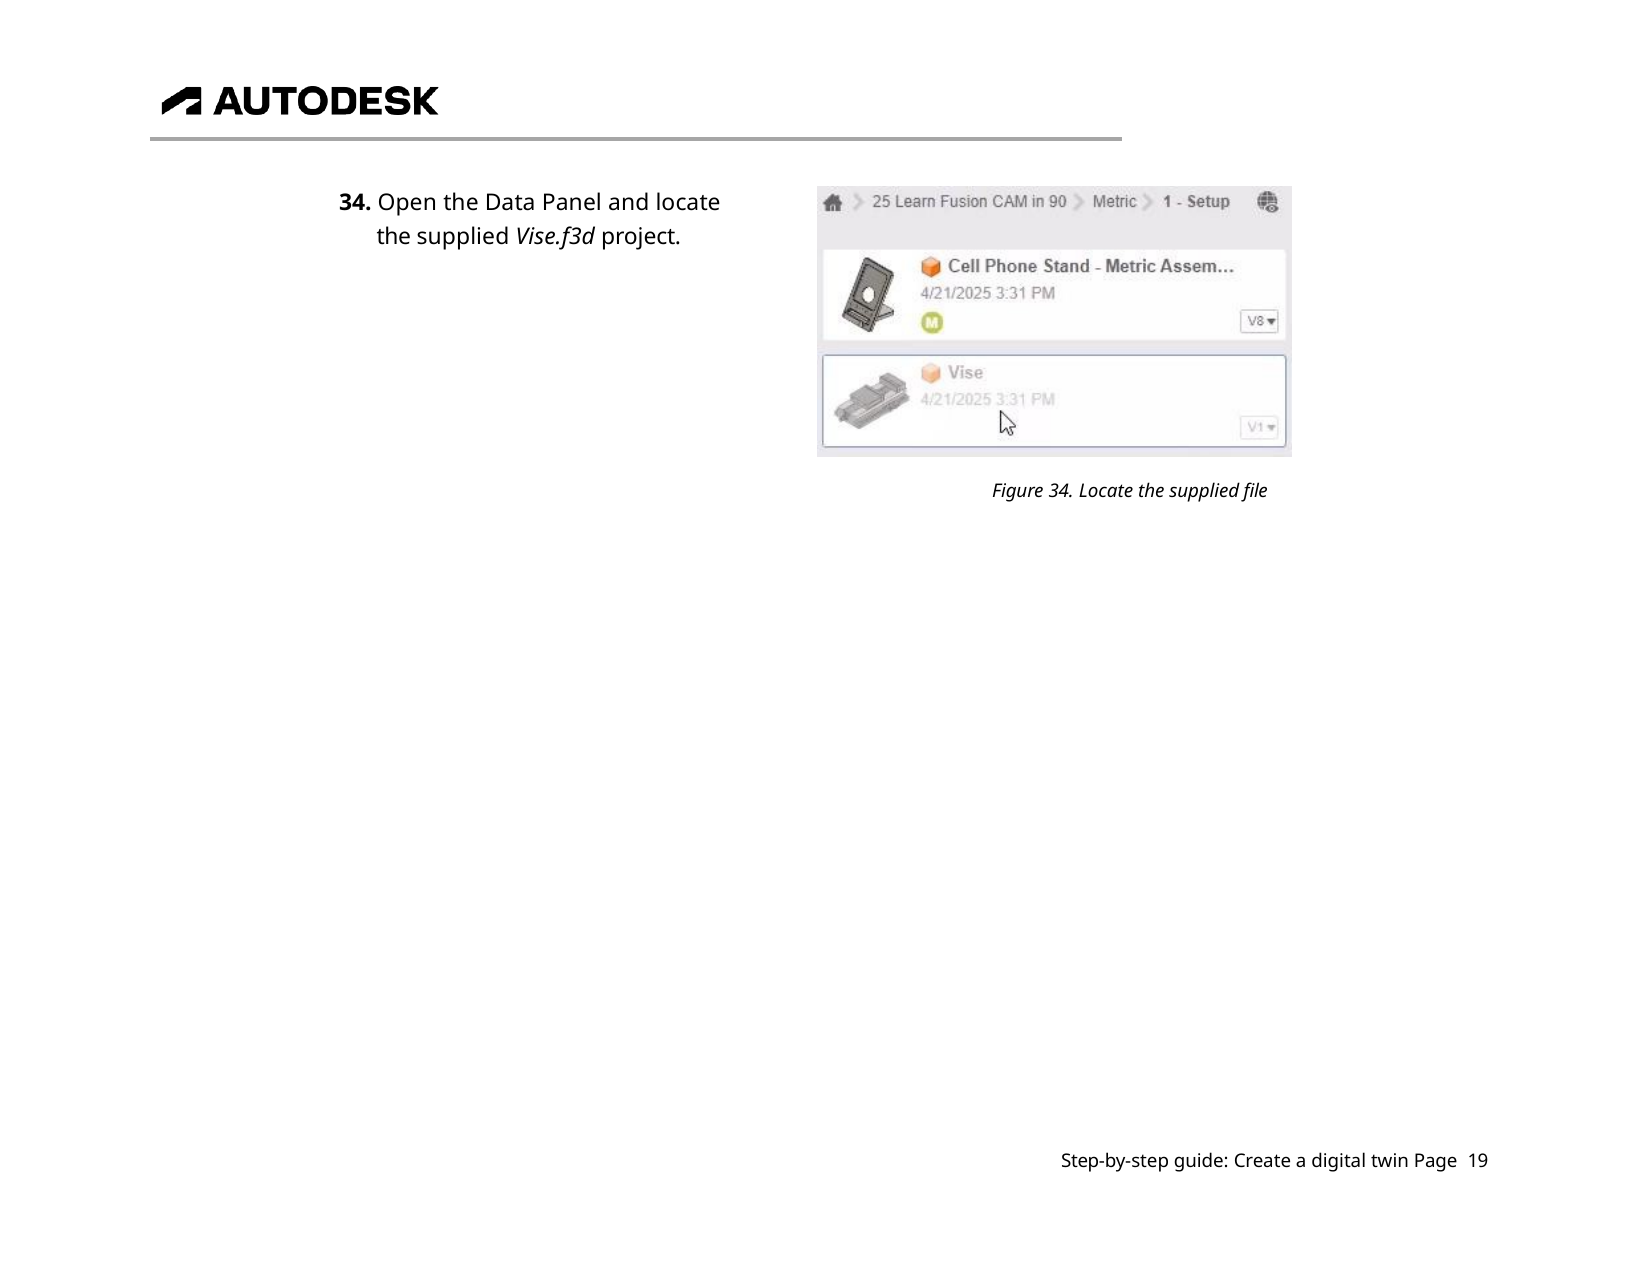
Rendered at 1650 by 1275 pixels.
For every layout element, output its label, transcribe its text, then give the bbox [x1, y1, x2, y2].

text_box 34. Open the Data Panel and locate the supplied Vise.f3d project. [337, 178, 760, 250]
text_box Figure 34. Locate the supplied file [990, 476, 1294, 502]
picture [161, 86, 439, 115]
picture [817, 186, 1293, 458]
slide_number Step-by-step guide: Create a digital twin Page 20 [1059, 1145, 1509, 1275]
